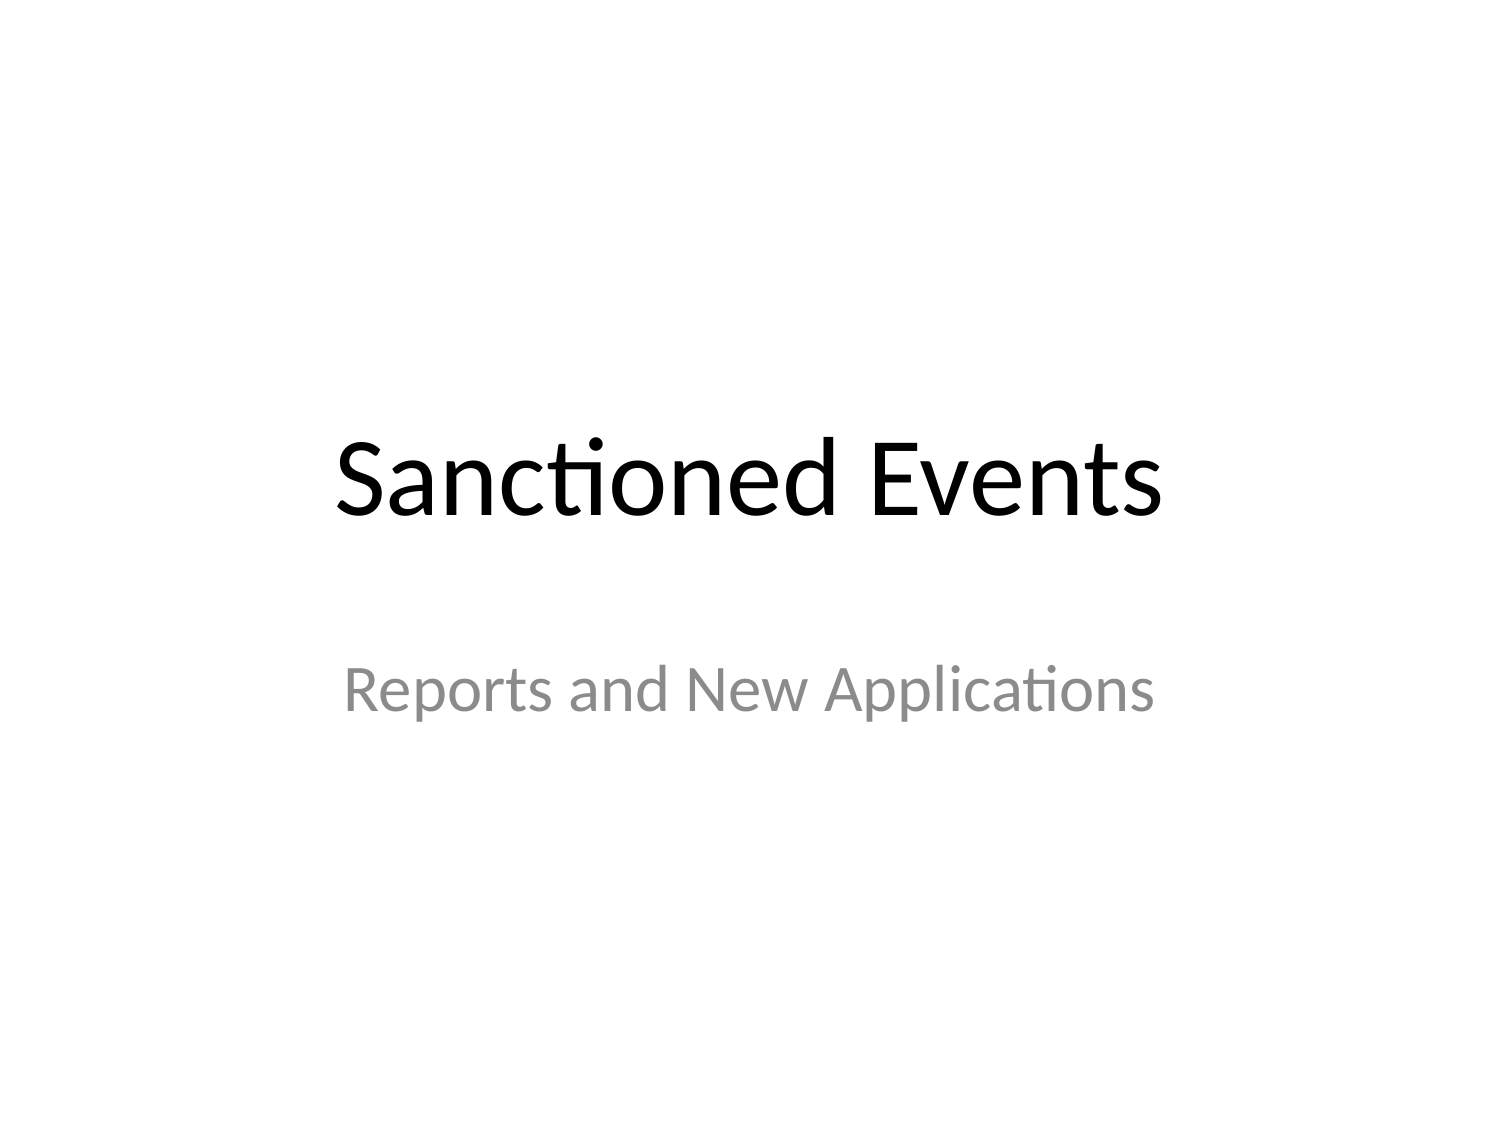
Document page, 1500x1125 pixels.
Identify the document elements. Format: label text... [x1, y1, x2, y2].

title Sanctioned Events [112, 349, 1388, 591]
subtitle Reports and New Applications [225, 637, 1275, 752]
